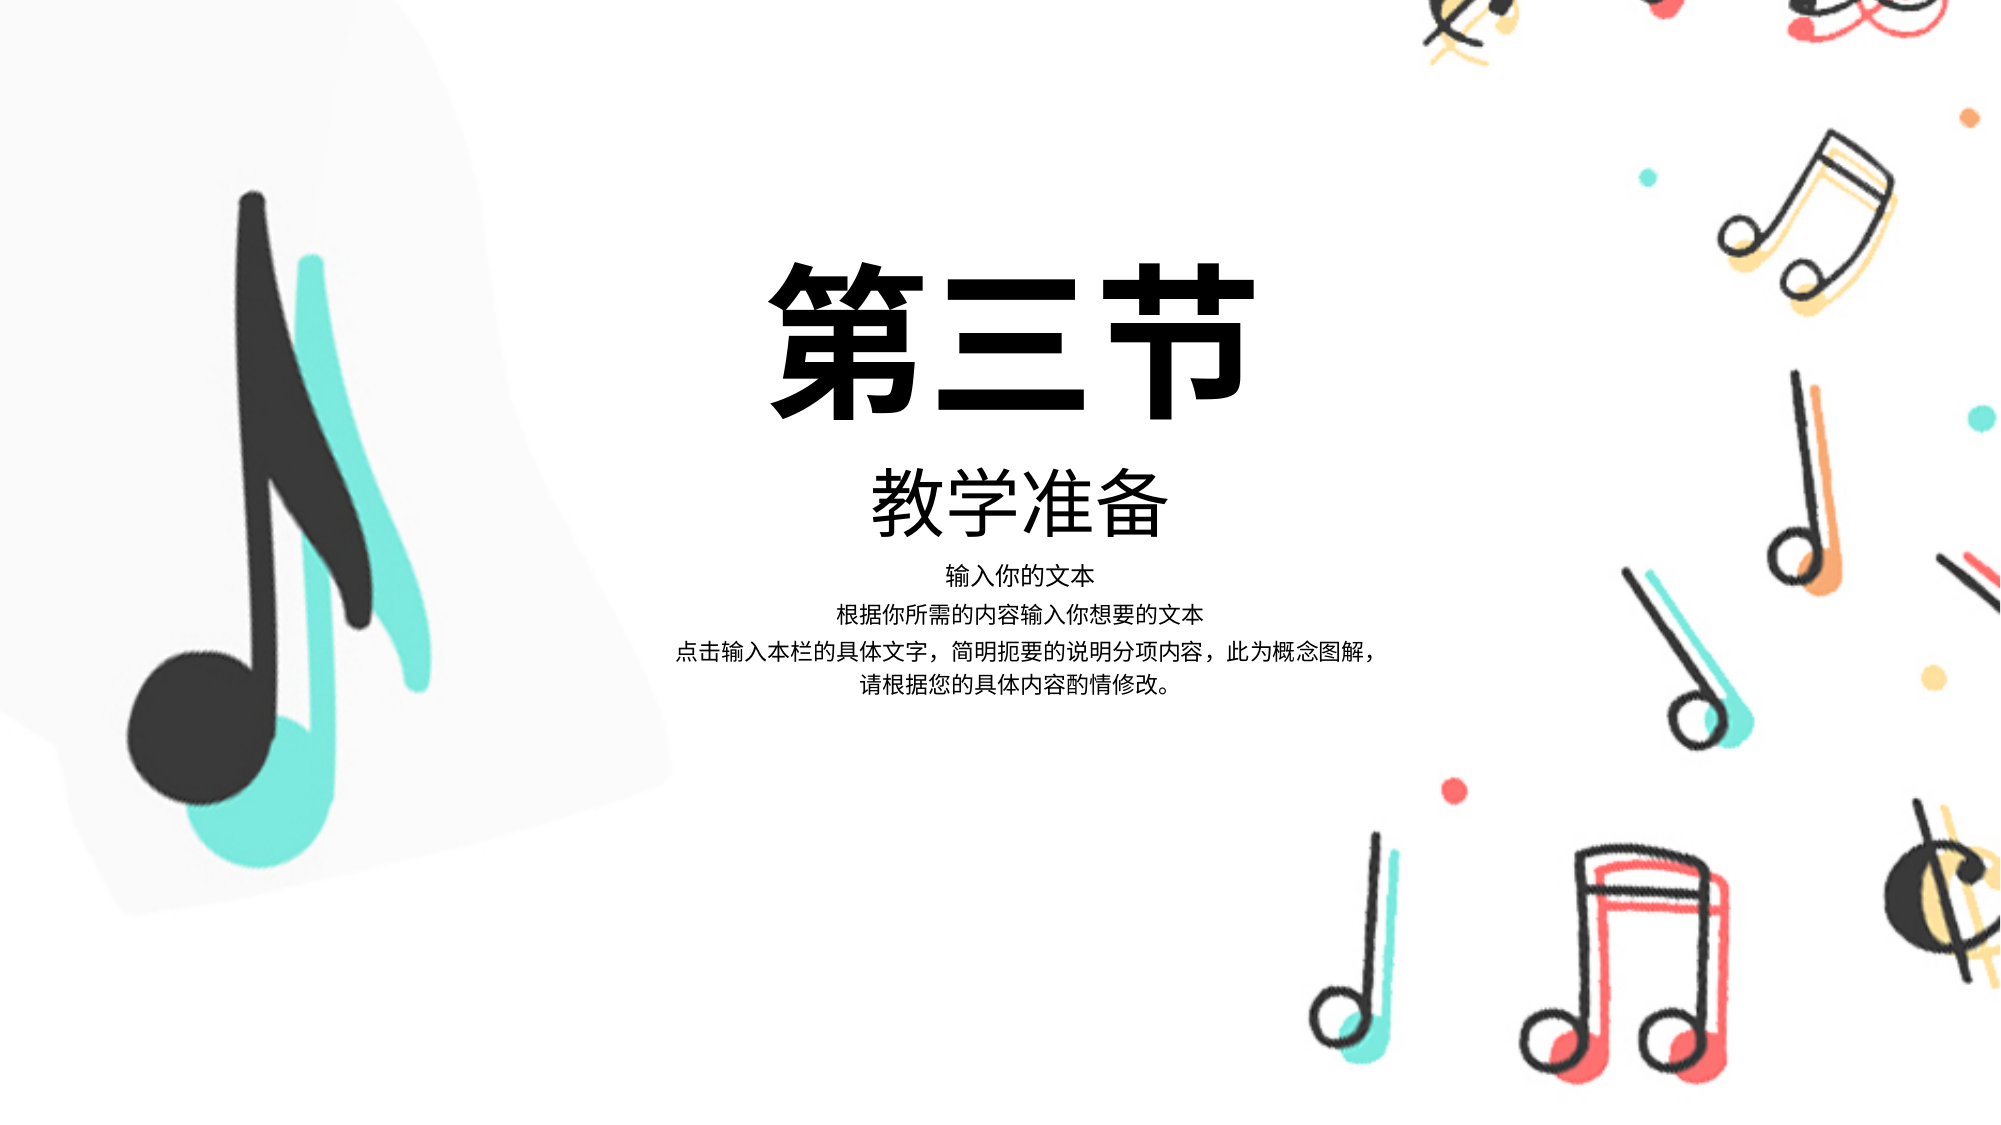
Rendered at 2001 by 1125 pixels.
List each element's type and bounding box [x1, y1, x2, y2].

text_box [585, 231, 1456, 714]
picture [0, 0, 2001, 1125]
